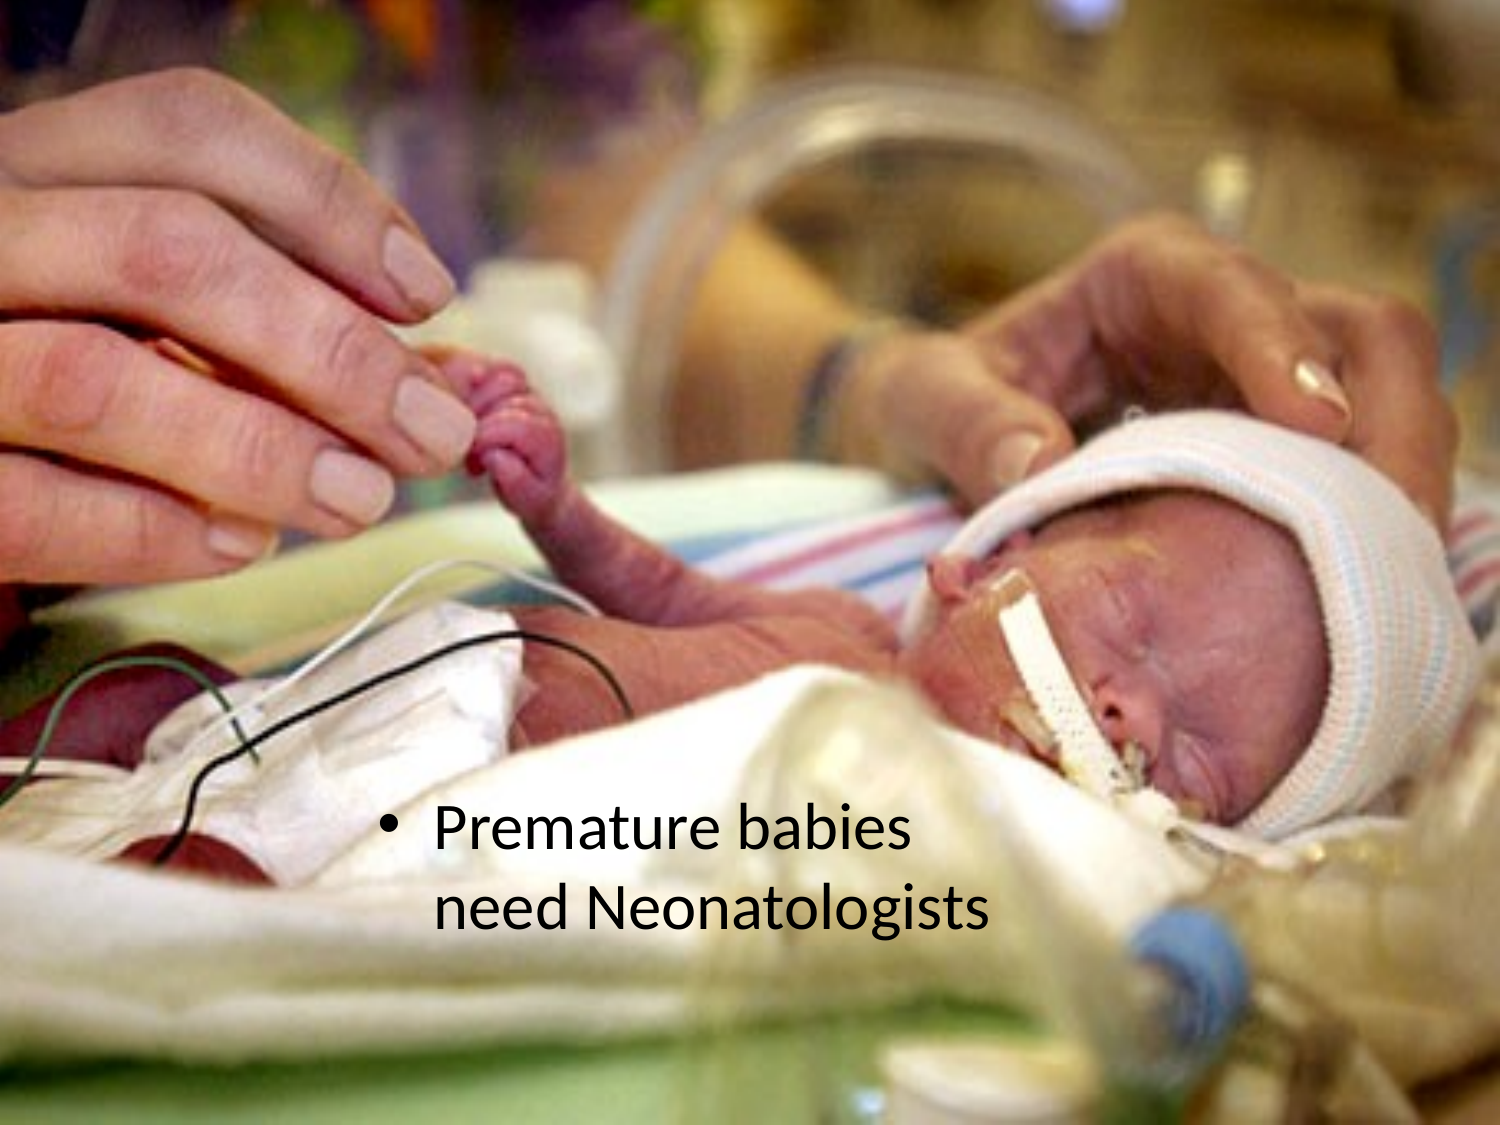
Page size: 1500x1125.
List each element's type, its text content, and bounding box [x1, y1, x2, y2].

picture [0, 0, 1500, 1125]
list Premature babies need Neonatologists [362, 774, 1050, 963]
